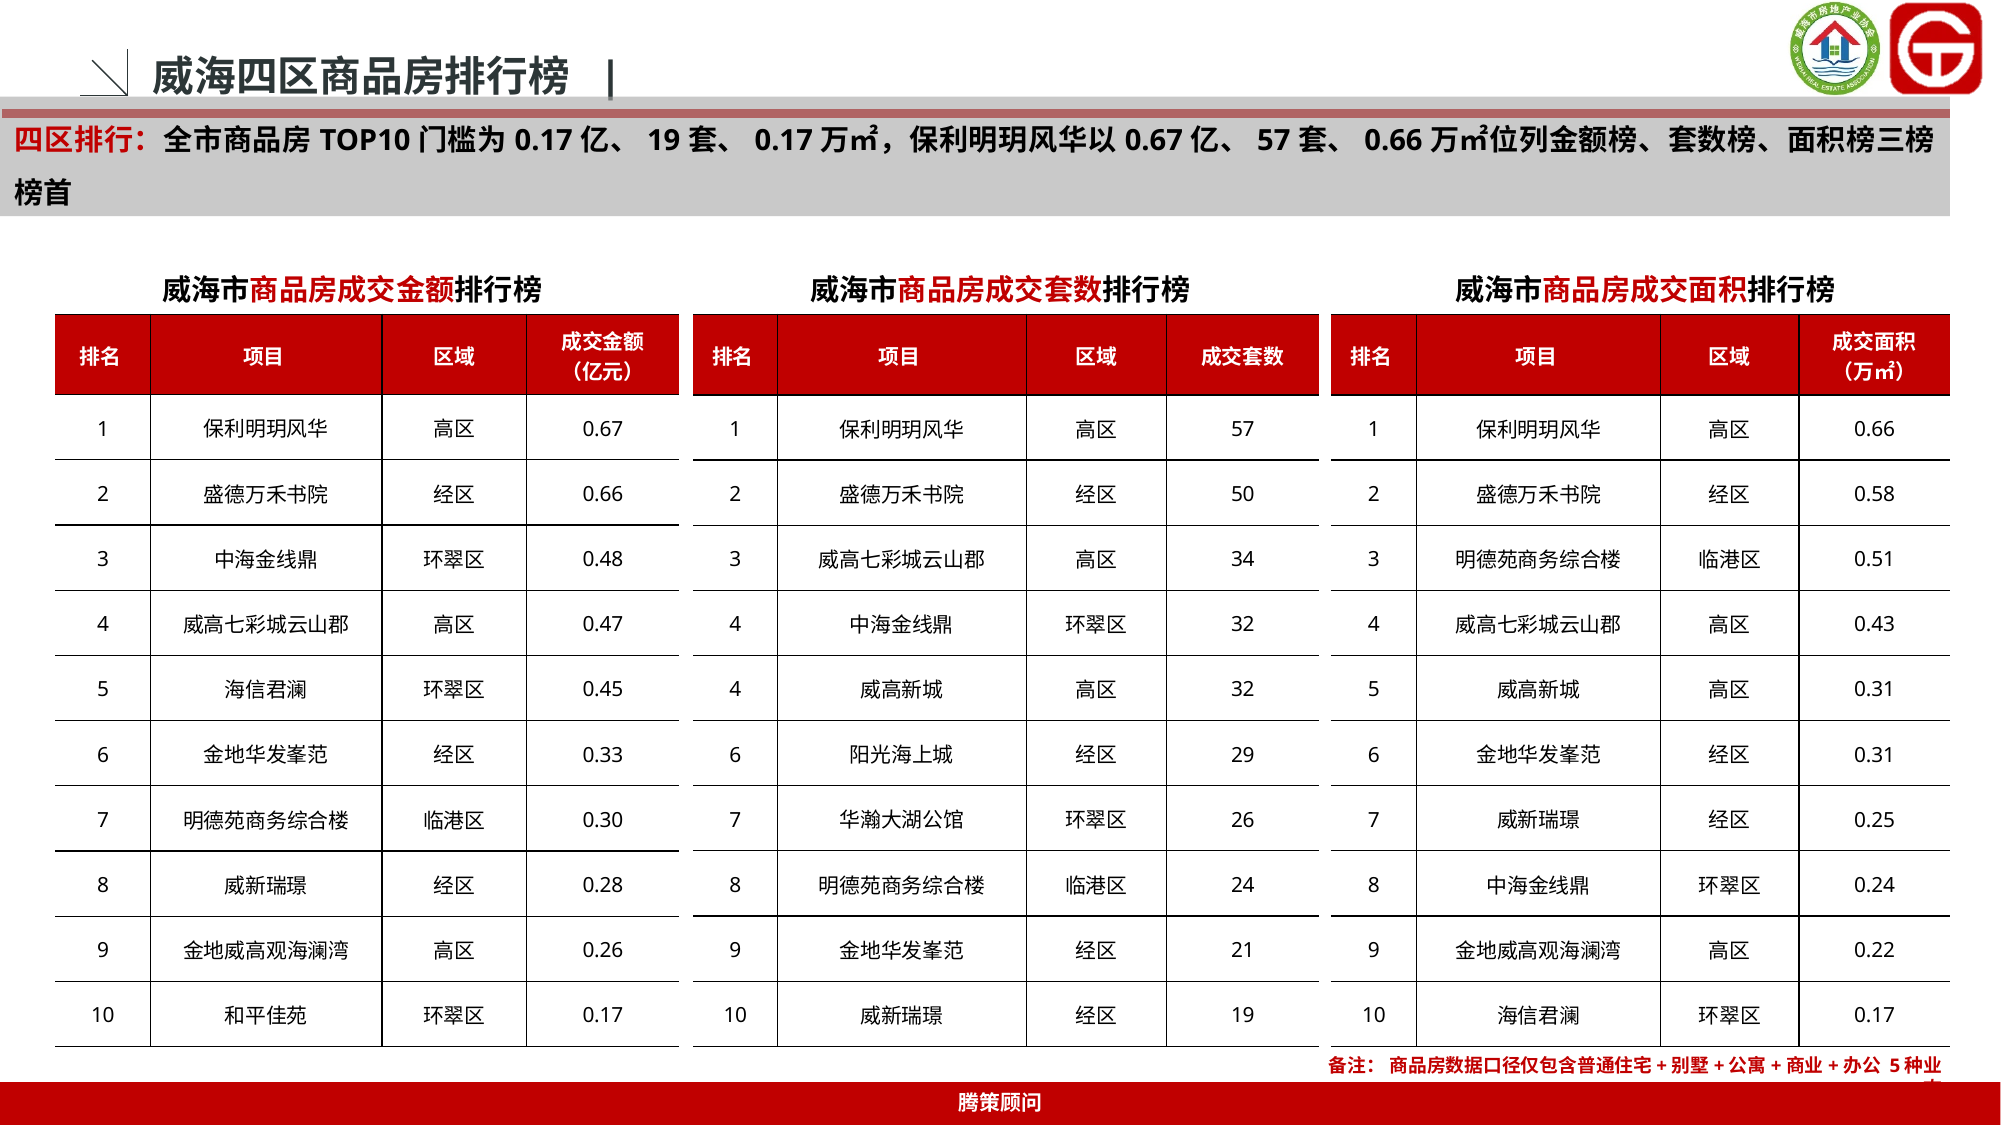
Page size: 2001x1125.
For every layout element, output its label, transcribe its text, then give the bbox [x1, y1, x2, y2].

table_cell 3 [1331, 526, 1416, 590]
table_header 项目 [1417, 315, 1660, 394]
table_header 成交面积 （万㎡） [1800, 315, 1950, 394]
table_cell 0.58 [1800, 461, 1950, 525]
table_cell 经区 [383, 460, 526, 524]
table_header 成交套数 [1167, 315, 1319, 394]
table_cell 5 [1331, 656, 1416, 720]
table_cell 0.33 [527, 721, 679, 785]
table_cell 3 [55, 526, 150, 590]
table_cell 阳光海上城 [778, 721, 1026, 785]
table_cell 中海金线鼎 [1417, 851, 1660, 915]
table_cell 高区 [1661, 656, 1798, 720]
table_header 排名 [1331, 315, 1416, 394]
table_cell 经区 [1027, 917, 1166, 981]
table_cell 0.30 [527, 786, 679, 850]
table_cell 0.47 [527, 591, 679, 655]
table_cell 2 [693, 461, 777, 525]
table_header 区域 [1027, 315, 1166, 394]
table_header 排名 [55, 315, 150, 394]
table_cell 经区 [1661, 461, 1798, 525]
text_box 威海四区商品房排行榜 | [138, 41, 1236, 96]
table_cell 临港区 [1661, 526, 1798, 590]
table_cell 金地华发峯范 [778, 917, 1026, 981]
table_cell 金地华发峯范 [1417, 721, 1660, 785]
table_cell 32 [1167, 591, 1319, 655]
table_cell 0.66 [1800, 396, 1950, 459]
table_header 排名 [693, 315, 777, 394]
table_cell 6 [55, 721, 150, 785]
table_cell 金地威高观海澜湾 [151, 917, 381, 981]
text_box [159, 1047, 601, 1094]
table_cell 威新瑞璟 [151, 852, 381, 916]
table_cell 9 [693, 917, 777, 981]
table_cell 1 [55, 395, 150, 459]
table_cell 0.31 [1800, 656, 1950, 720]
table_cell 57 [1167, 396, 1319, 459]
table_cell 4 [693, 591, 777, 655]
text_box 威海市商品房成交面积排行榜 [1337, 263, 1953, 314]
text_box 威海市商品房成交金额排行榜 [42, 263, 662, 314]
table_cell 0.26 [527, 917, 679, 981]
table_cell 高区 [383, 591, 526, 655]
table_cell 经区 [1027, 461, 1166, 525]
table_cell 高区 [1661, 591, 1798, 655]
table_cell 0.25 [1800, 786, 1950, 850]
table_cell 8 [693, 851, 777, 915]
table_cell 19 [1167, 982, 1319, 1046]
table_cell 经区 [1027, 721, 1166, 785]
table_cell 1 [6, 116, 1949, 120]
table_cell 0.51 [1800, 526, 1950, 590]
table_cell 经区 [383, 852, 526, 916]
table_cell 临港区 [383, 786, 526, 850]
table_cell 高区 [1027, 526, 1166, 590]
table_cell 8 [1331, 851, 1416, 915]
table_cell 经区 [1027, 982, 1166, 1046]
table_header 区域 [1661, 315, 1798, 394]
table_header 成交金额 （亿元） [527, 315, 679, 394]
table_cell 环翠区 [1027, 786, 1166, 850]
table_cell 明德苑商务综合楼 [1417, 526, 1660, 590]
table_cell 金地威高观海澜湾 [1417, 917, 1660, 981]
table_cell 明德苑商务综合楼 [778, 851, 1026, 915]
table_cell 2 [1331, 461, 1416, 525]
table_cell 高区 [383, 917, 526, 981]
table_cell 21 [1167, 917, 1319, 981]
table_header 项目 [778, 315, 1026, 394]
table_cell 6 [693, 721, 777, 785]
table_cell 0.66 [527, 460, 679, 524]
table_cell 0.24 [1800, 851, 1950, 915]
table_cell 1 [693, 396, 777, 459]
table_cell 经区 [1661, 786, 1798, 850]
table_cell 0.43 [1800, 591, 1950, 655]
table_cell 华瀚大湖公馆 [778, 786, 1026, 850]
table_cell 保利明玥风华 [1417, 396, 1660, 459]
table_cell 经区 [383, 721, 526, 785]
text_box 四区排行：全市商品房TOP10门槛为0.17亿、19套、0.17万㎡，保利明玥风华以0.67亿、57套、0.66万㎡位列金额榜、套数榜、面积榜三榜榜首 [0, 96, 1950, 217]
table_cell 0.45 [527, 656, 679, 720]
table_cell 0.17 [1800, 982, 1950, 1046]
table_header 项目 [151, 315, 381, 394]
table_cell 9 [55, 917, 150, 981]
table_cell 威高七彩城云山郡 [778, 526, 1026, 590]
table_cell 26 [1167, 786, 1319, 850]
table_cell 威高新城 [1417, 656, 1660, 720]
text_box 备注： 商品房数据口径仅包含普通住宅+别墅+公寓+商业+办公 5种业态 [1295, 1046, 1957, 1107]
table_cell 10 [693, 982, 777, 1046]
table_cell 1 [1331, 396, 1416, 459]
table_cell 海信君澜 [1417, 982, 1660, 1046]
table_cell 0.17 [527, 982, 679, 1046]
table_cell 34 [1167, 526, 1319, 590]
table_cell 10 [55, 982, 150, 1046]
table_cell 环翠区 [383, 526, 526, 590]
table_cell 威高七彩城云山郡 [1417, 591, 1660, 655]
table_cell 高区 [1661, 917, 1798, 981]
table_cell 环翠区 [1661, 982, 1798, 1046]
table_cell 3 [693, 526, 777, 590]
table_cell 环翠区 [1027, 591, 1166, 655]
table_cell 海信君澜 [151, 656, 381, 720]
table_cell 6 [1331, 721, 1416, 785]
table_cell 中海金线鼎 [151, 526, 381, 590]
table_cell 0.28 [527, 852, 679, 916]
table_cell 32 [1167, 656, 1319, 720]
table_cell 7 [693, 786, 777, 850]
table_cell 威高新城 [778, 656, 1026, 720]
table_cell 临港区 [1027, 851, 1166, 915]
table_cell 7 [1331, 786, 1416, 850]
table_cell 明德苑商务综合楼 [151, 786, 381, 850]
table_cell 29 [1167, 721, 1319, 785]
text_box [80, 48, 128, 96]
table_cell 0.31 [1800, 721, 1950, 785]
table_cell 盛德万禾书院 [151, 460, 381, 524]
table_cell 威新瑞璟 [1417, 786, 1660, 850]
table_cell 保利明玥风华 [151, 395, 381, 459]
table_cell 7 [55, 786, 150, 850]
table_cell 中海金线鼎 [778, 591, 1026, 655]
table_cell 盛德万禾书院 [1417, 461, 1660, 525]
table_cell 0.67 [527, 395, 679, 459]
table_cell 0.22 [1800, 917, 1950, 981]
table_cell 24 [1167, 851, 1319, 915]
table_cell 经区 [1661, 721, 1798, 785]
table_cell 环翠区 [383, 656, 526, 720]
table_cell 2 [55, 460, 150, 524]
table_cell 环翠区 [383, 982, 526, 1046]
table_cell 威新瑞璟 [778, 982, 1026, 1046]
table_cell 高区 [1027, 656, 1166, 720]
picture [1786, 0, 1989, 96]
table_cell 4 [1331, 591, 1416, 655]
table_cell 和平佳苑 [151, 982, 381, 1046]
table_cell 9 [1331, 917, 1416, 981]
table_header 区域 [383, 315, 526, 394]
table_cell 0.48 [527, 526, 679, 590]
table_cell 高区 [1027, 396, 1166, 459]
table_cell 高区 [1661, 396, 1798, 459]
table_cell 盛德万禾书院 [778, 461, 1026, 525]
table_cell 10 [1331, 982, 1416, 1046]
table_cell 环翠区 [1661, 851, 1798, 915]
table_cell 金地华发峯范 [151, 721, 381, 785]
table_cell 4 [693, 656, 777, 720]
table_cell 高区 [383, 395, 526, 459]
table_cell 8 [55, 852, 150, 916]
table_cell 4 [55, 591, 150, 655]
table_cell 威高七彩城云山郡 [151, 591, 381, 655]
table_cell 5 [55, 656, 150, 720]
text_box 威海市商品房成交套数排行榜 [693, 263, 1308, 314]
table_cell 50 [1167, 461, 1319, 525]
table_cell 保利明玥风华 [778, 396, 1026, 459]
